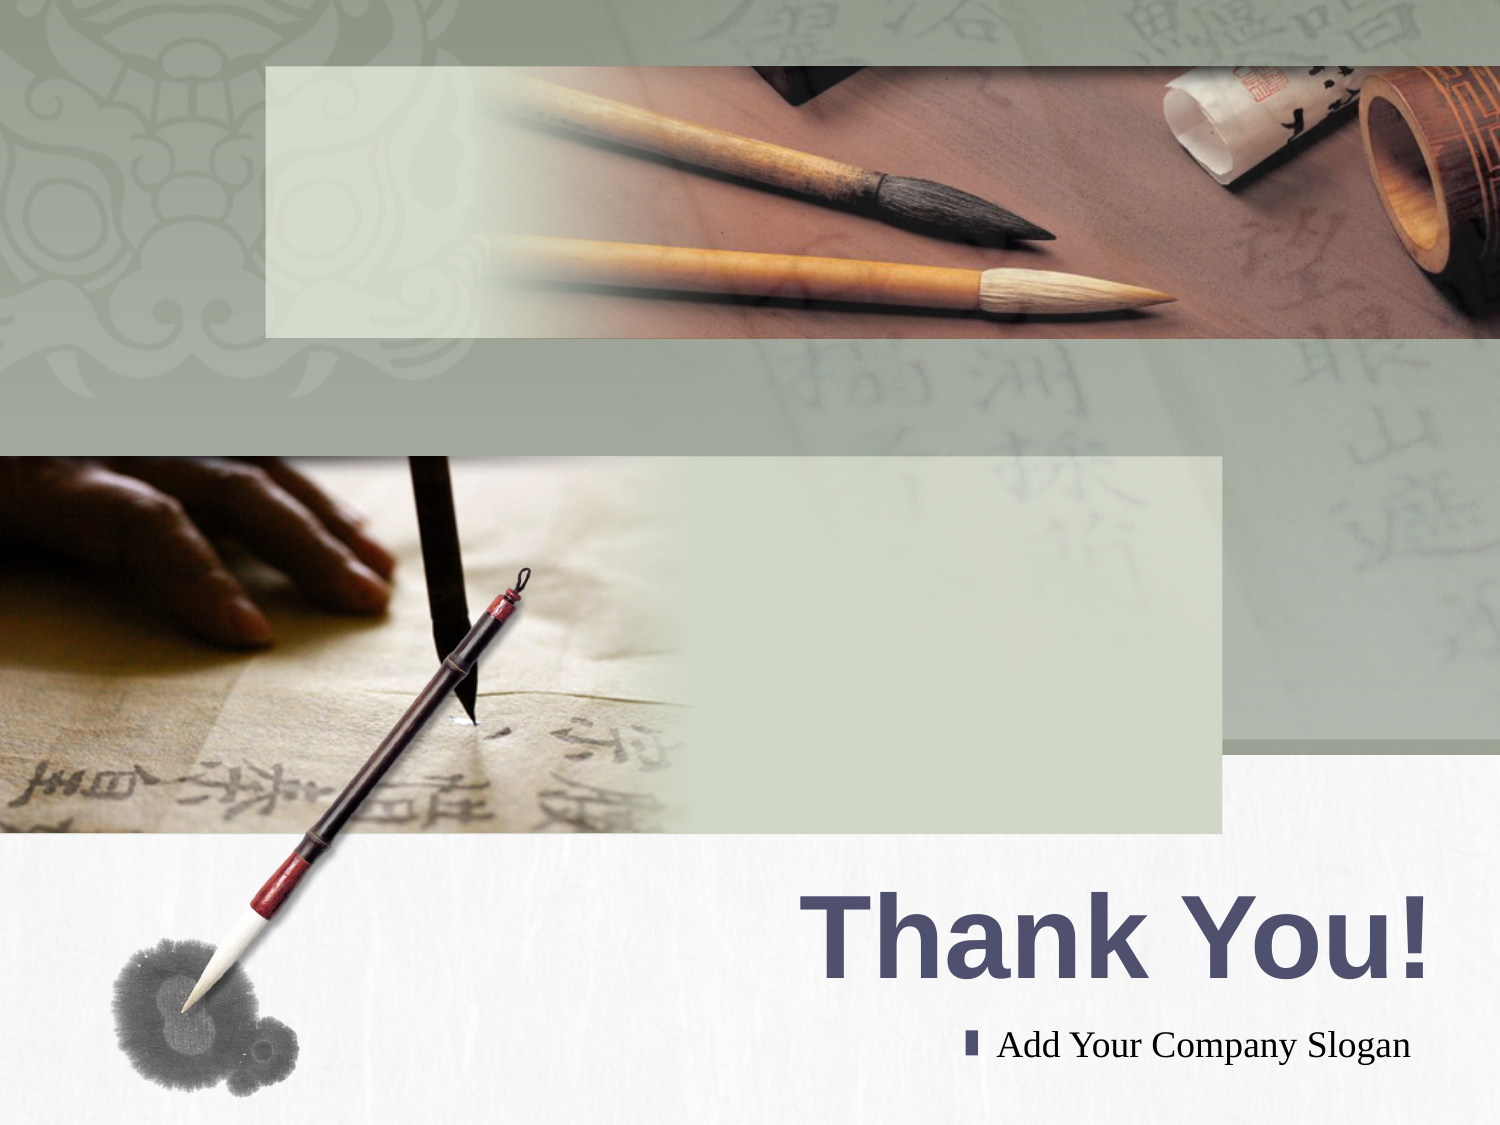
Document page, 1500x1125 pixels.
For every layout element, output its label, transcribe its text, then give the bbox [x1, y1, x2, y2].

title Thank You! [437, 849, 1450, 1013]
subtitle Add Your Company Slogan [981, 1012, 1450, 1088]
picture [0, 0, 1500, 1125]
text_box [965, 1030, 978, 1056]
